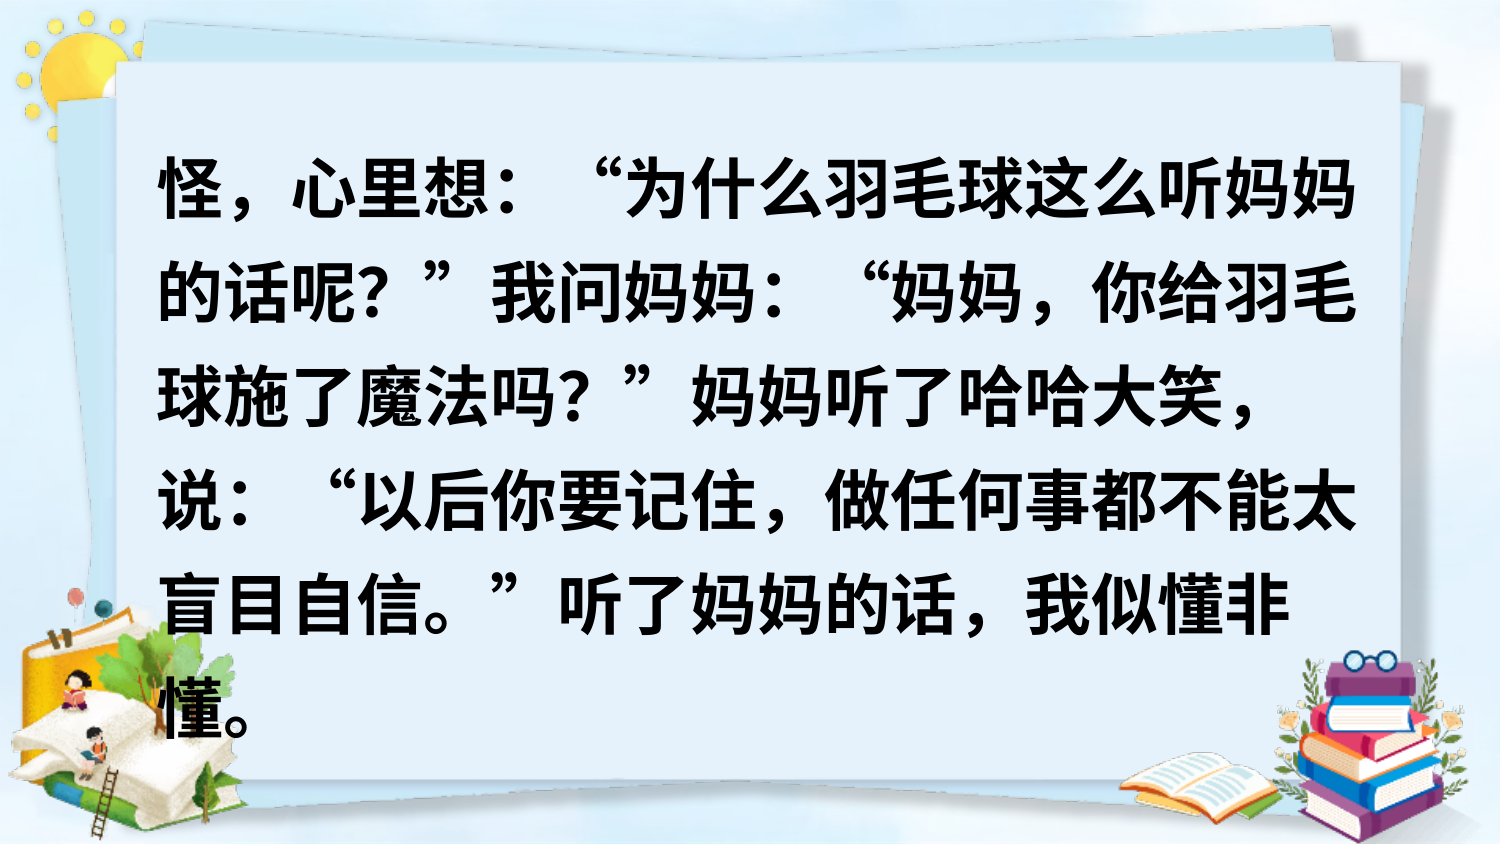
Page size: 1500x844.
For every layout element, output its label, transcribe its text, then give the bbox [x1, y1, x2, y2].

text_box 怪，心里想：“为什么羽毛球这么听妈妈的话呢？”我问妈妈：“妈妈，你给羽毛球施了魔法吗？”妈妈听了哈哈大笑，说：“以后你要记住，做任何事都不能太盲目自信。”听了妈妈的话，我似懂非懂。 [141, 115, 1398, 754]
picture [0, 0, 1500, 844]
